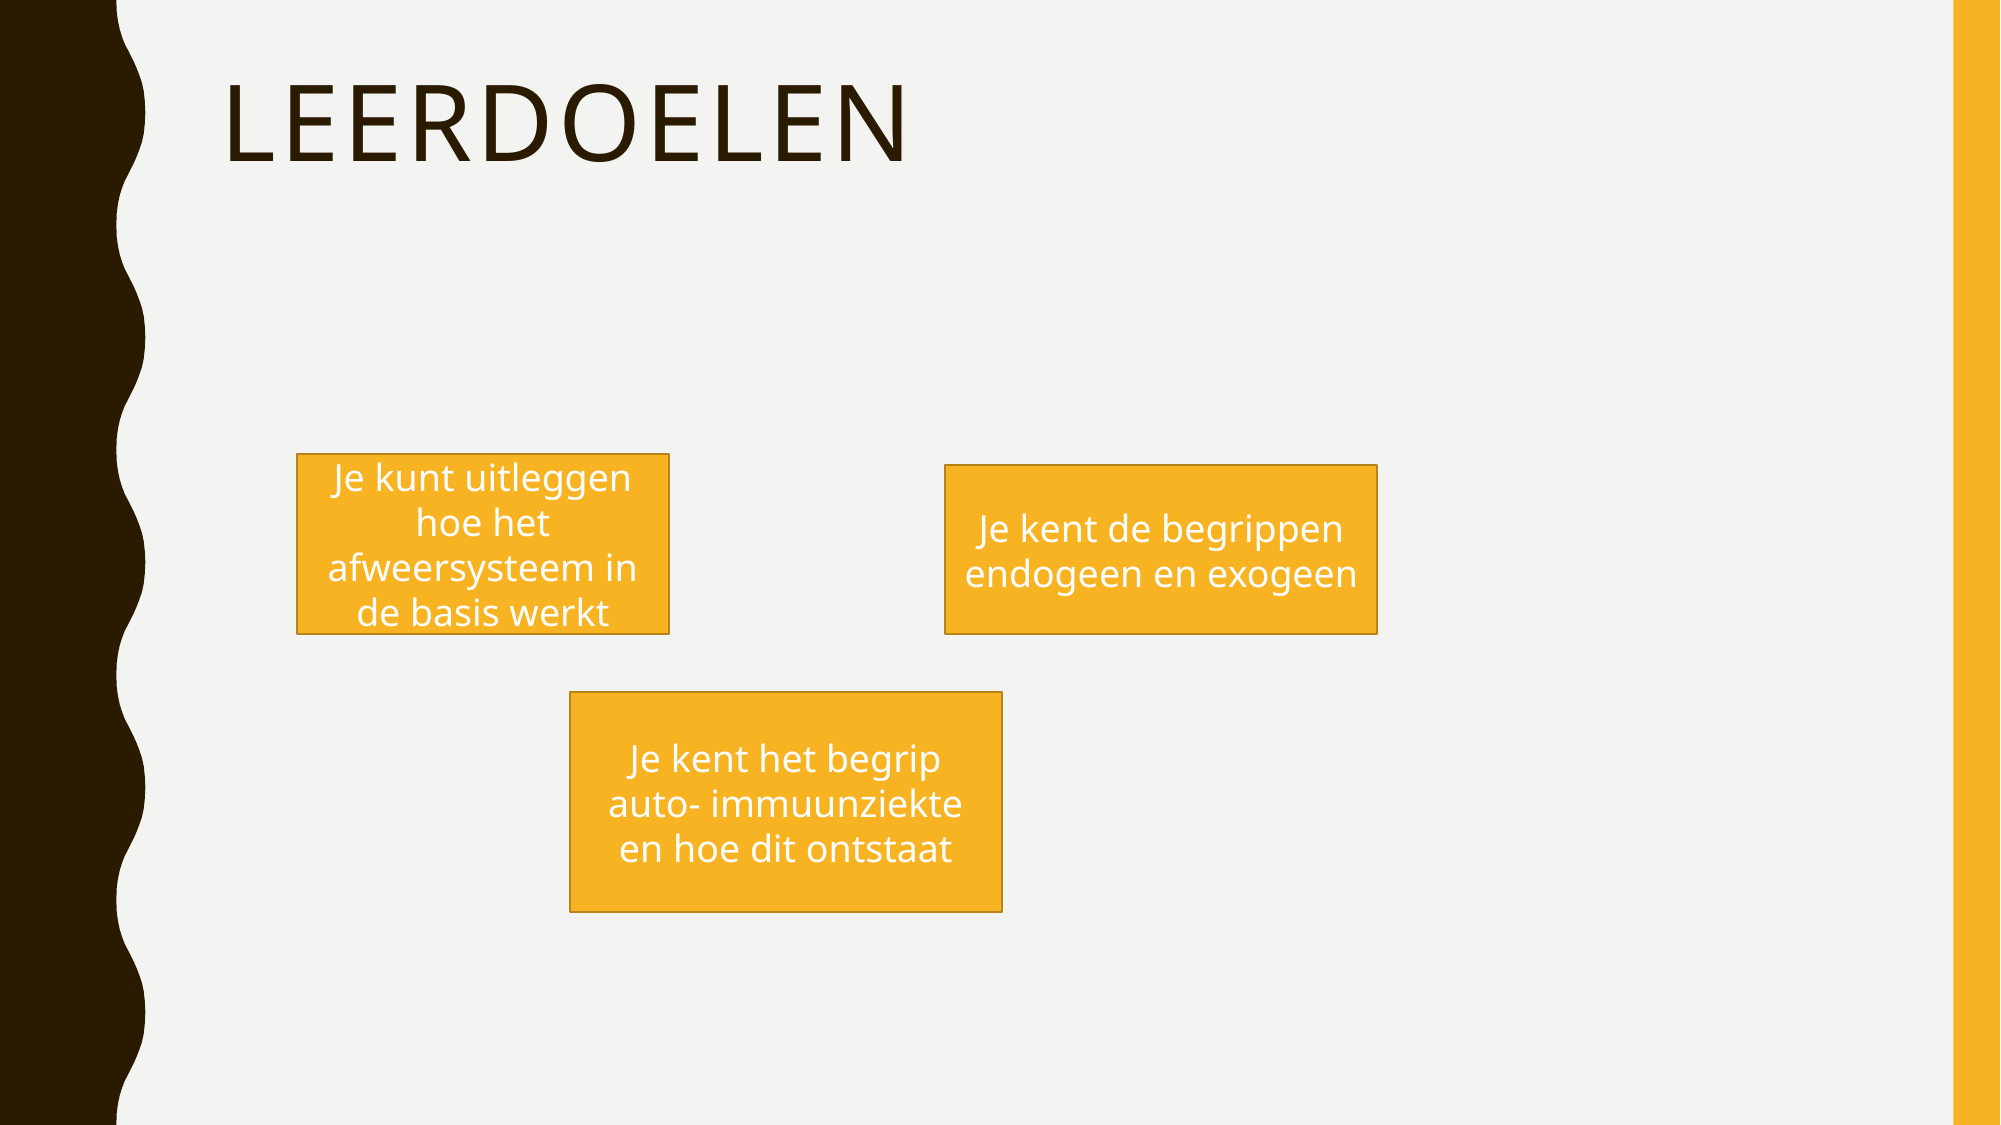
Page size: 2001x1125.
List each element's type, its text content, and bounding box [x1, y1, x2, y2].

text_box Je kent het begrip auto- immuunziekte en hoe dit ontstaat [569, 691, 1003, 913]
title Leerdoelen [205, 62, 1875, 308]
text_box Je kunt uitleggen hoe het afweersysteem in de basis werkt [296, 453, 670, 635]
text_box Je kent de begrippen endogeen en exogeen [944, 464, 1378, 635]
